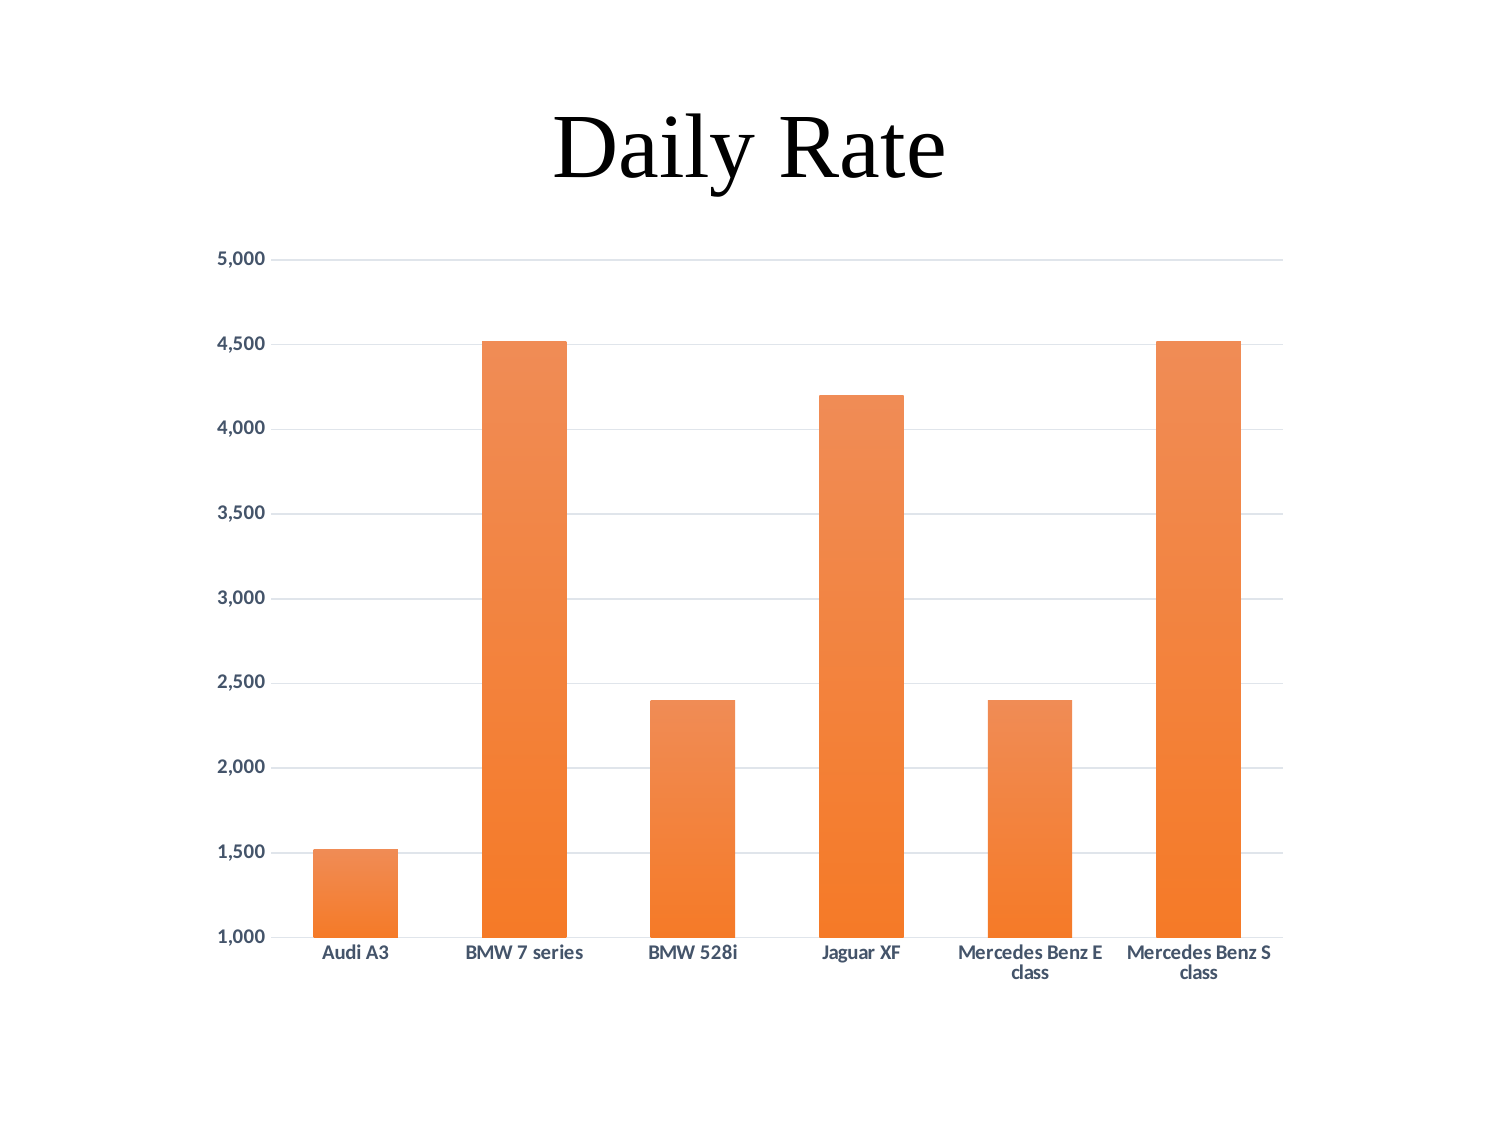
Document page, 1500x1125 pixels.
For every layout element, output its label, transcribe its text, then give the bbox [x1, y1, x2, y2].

title Daily Rate [75, 46, 1425, 235]
chart [194, 234, 1306, 1000]
